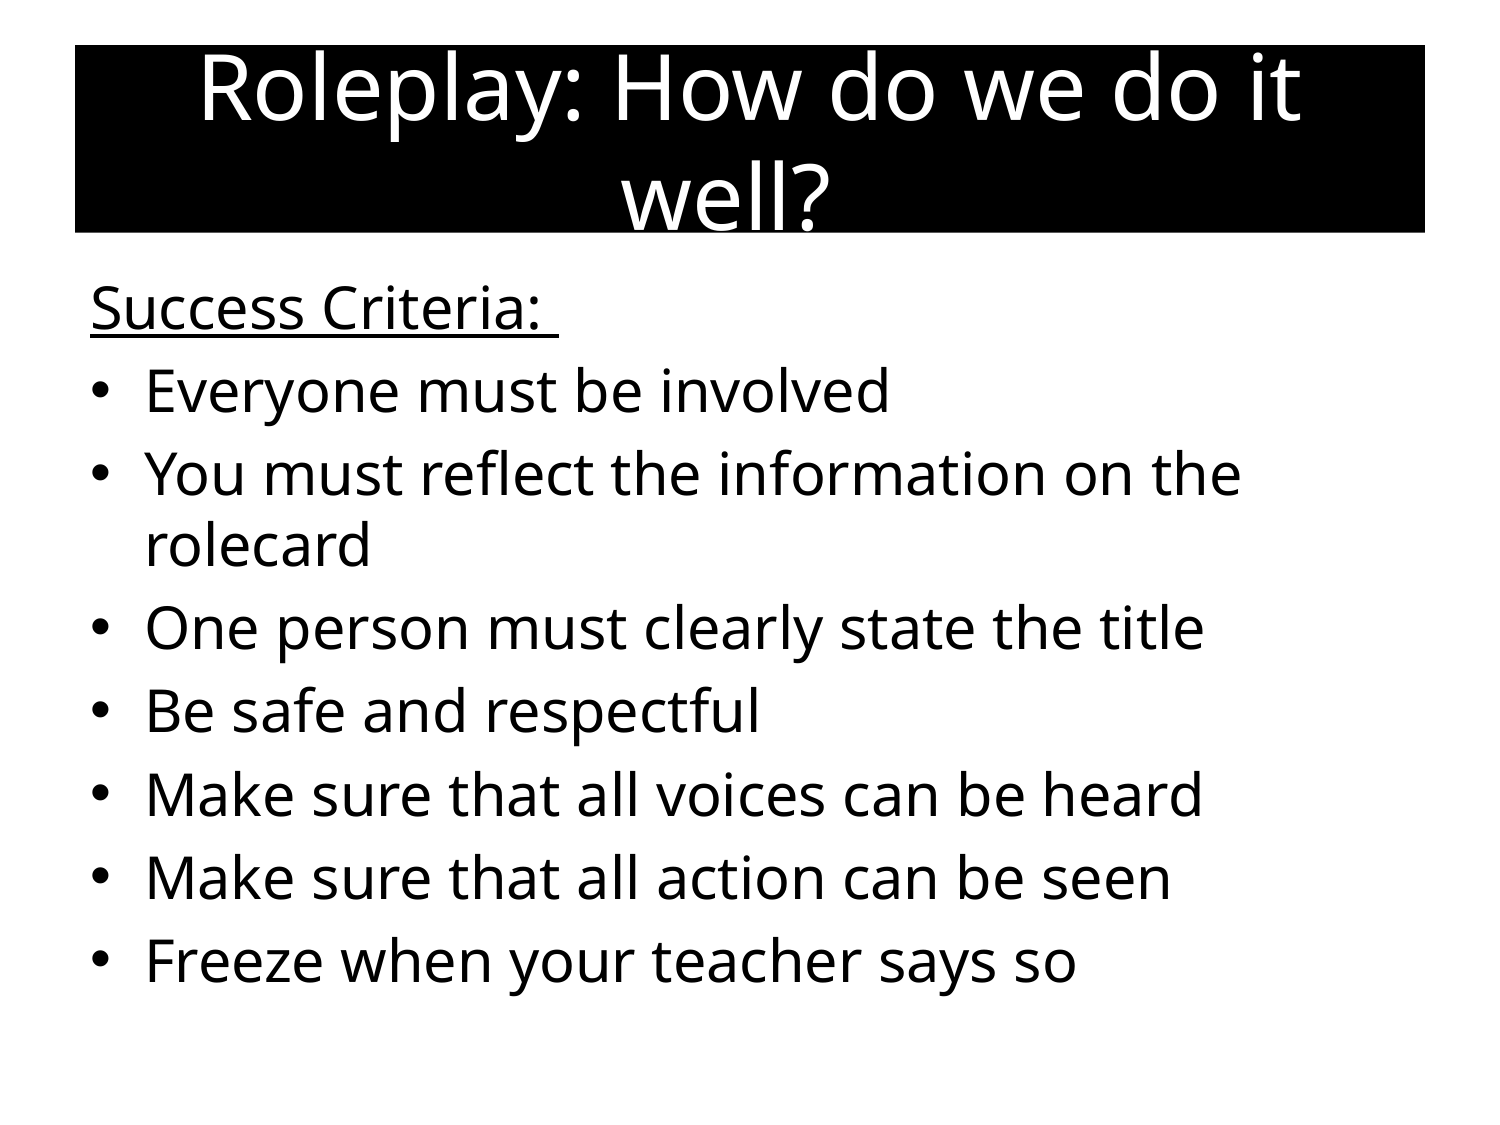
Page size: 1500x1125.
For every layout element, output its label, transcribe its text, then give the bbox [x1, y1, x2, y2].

title Roleplay: How do we do it well? [75, 45, 1425, 233]
list Success Criteria: Everyone must be involved You must reflect the information on the rolecard One person must clearly state the title Be safe and respectful Make sure that all voices can be heard Make sure that all action can be seen Freeze when your teacher says so [75, 262, 1425, 1005]
